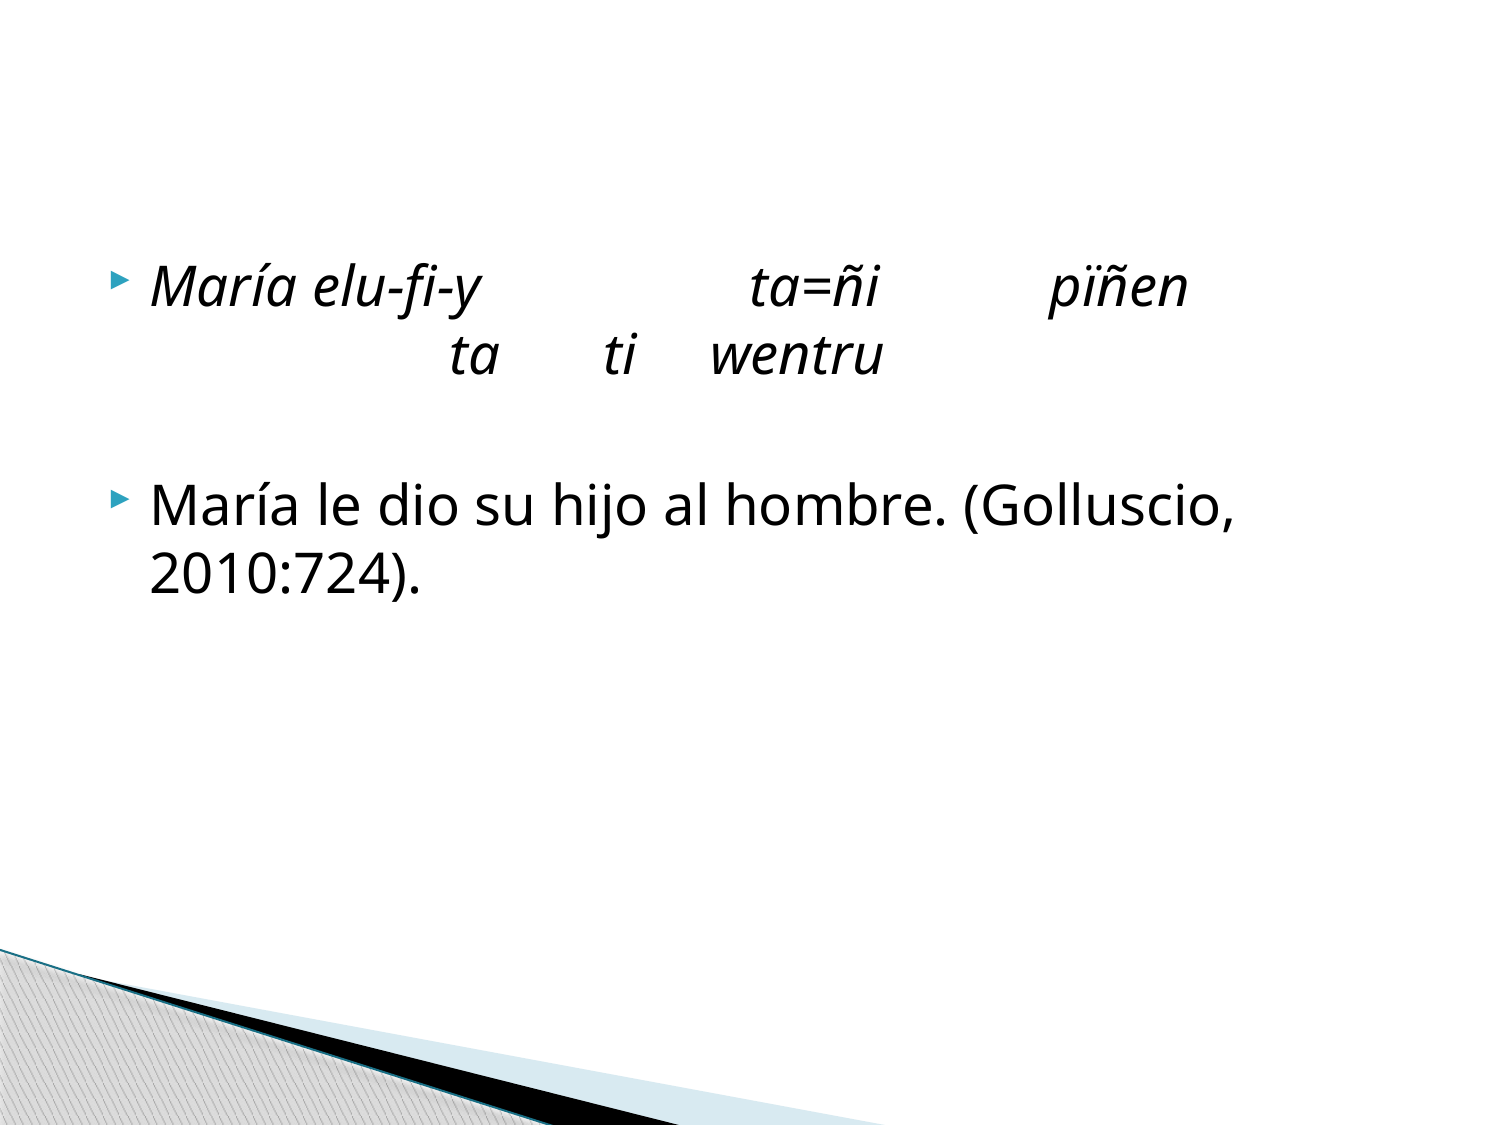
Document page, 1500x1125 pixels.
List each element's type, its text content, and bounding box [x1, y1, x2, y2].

list María elu-fi-y ta=ñi pïñen ta ti wentru María le dio su hijo al hombre. (Golluscio, 2010:724). [75, 243, 1425, 986]
